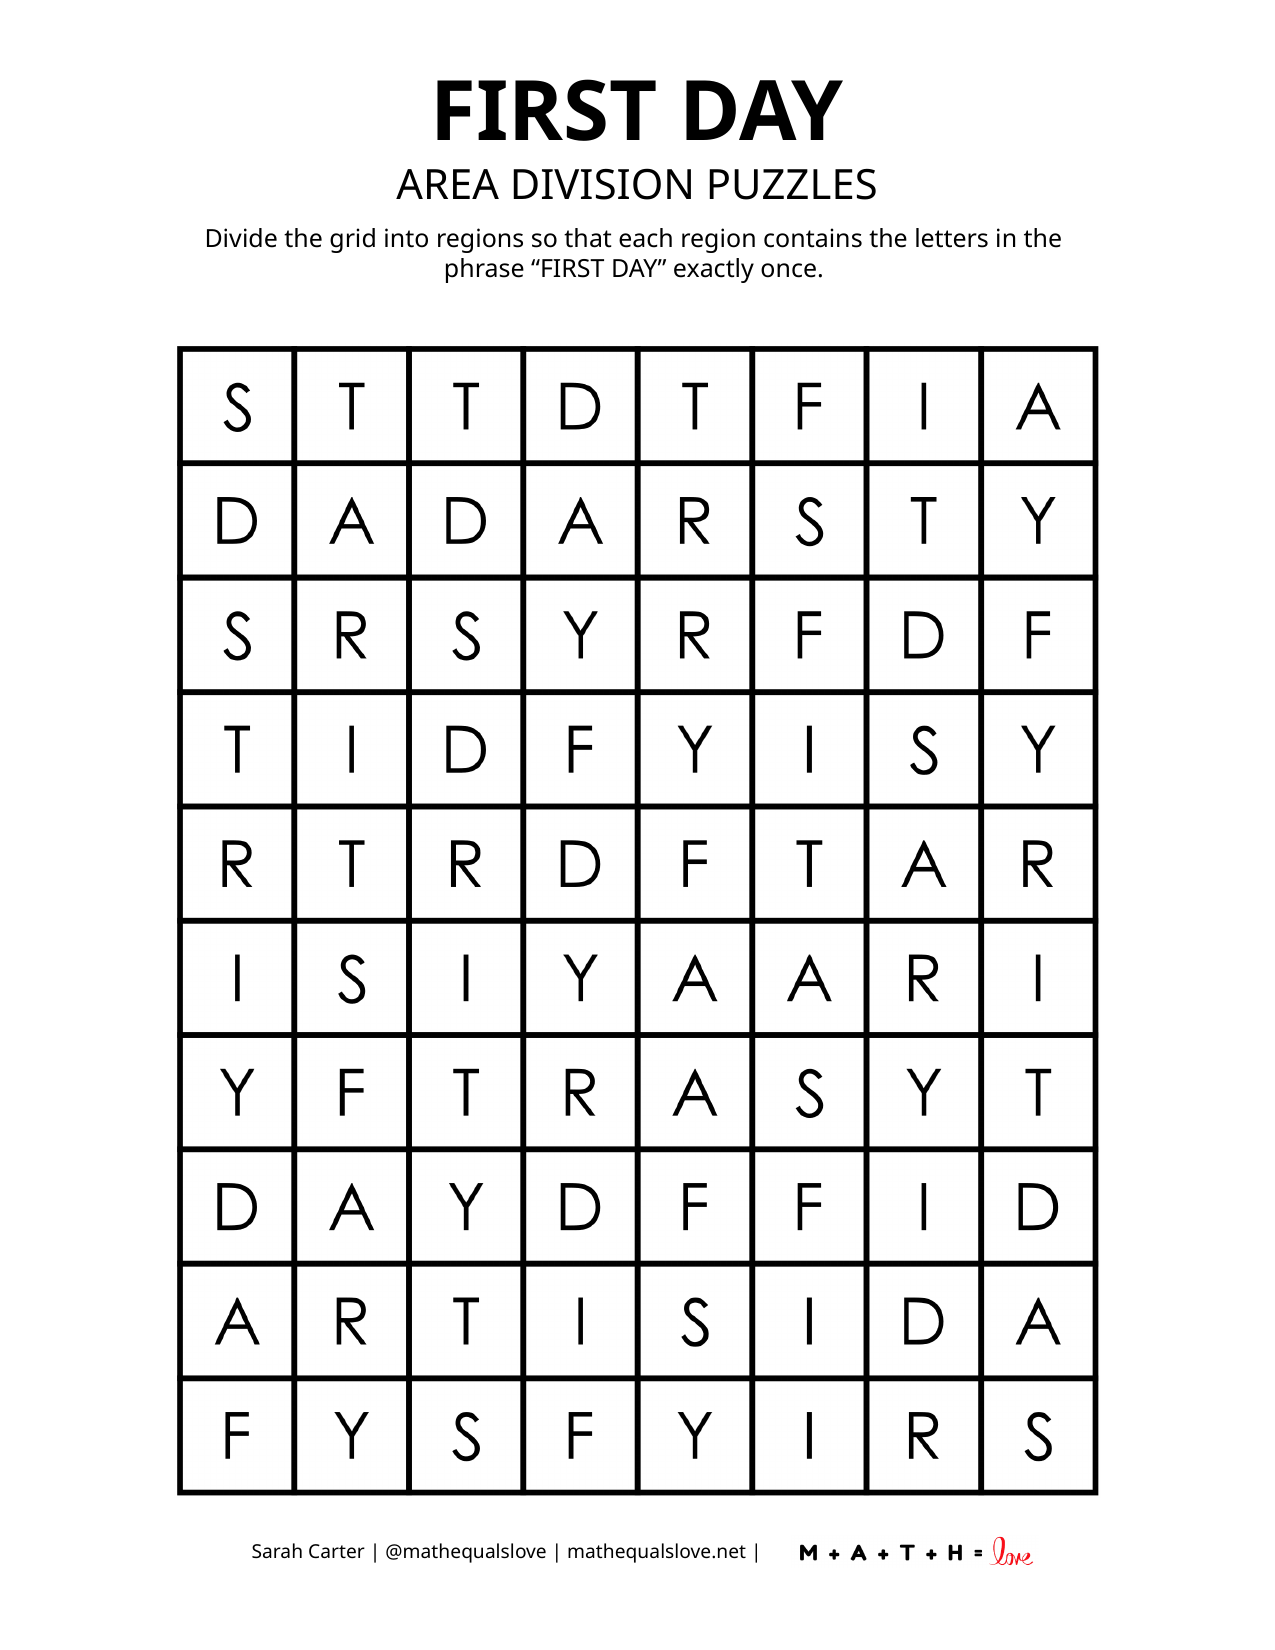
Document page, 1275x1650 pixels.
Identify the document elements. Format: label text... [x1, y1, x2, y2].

text_box Divide the grid into regions so that each region contains the letters in the phrase “FIRST DAY” exactly once. [0, 214, 1275, 290]
picture [790, 1534, 1039, 1569]
text_box FIRST DAY AREA DIVISION PUZZLES [77, 50, 1198, 214]
picture [174, 342, 1101, 1498]
text_box Sarah Carter | @mathequalslove | mathequalslove.net | [236, 1532, 1071, 1570]
